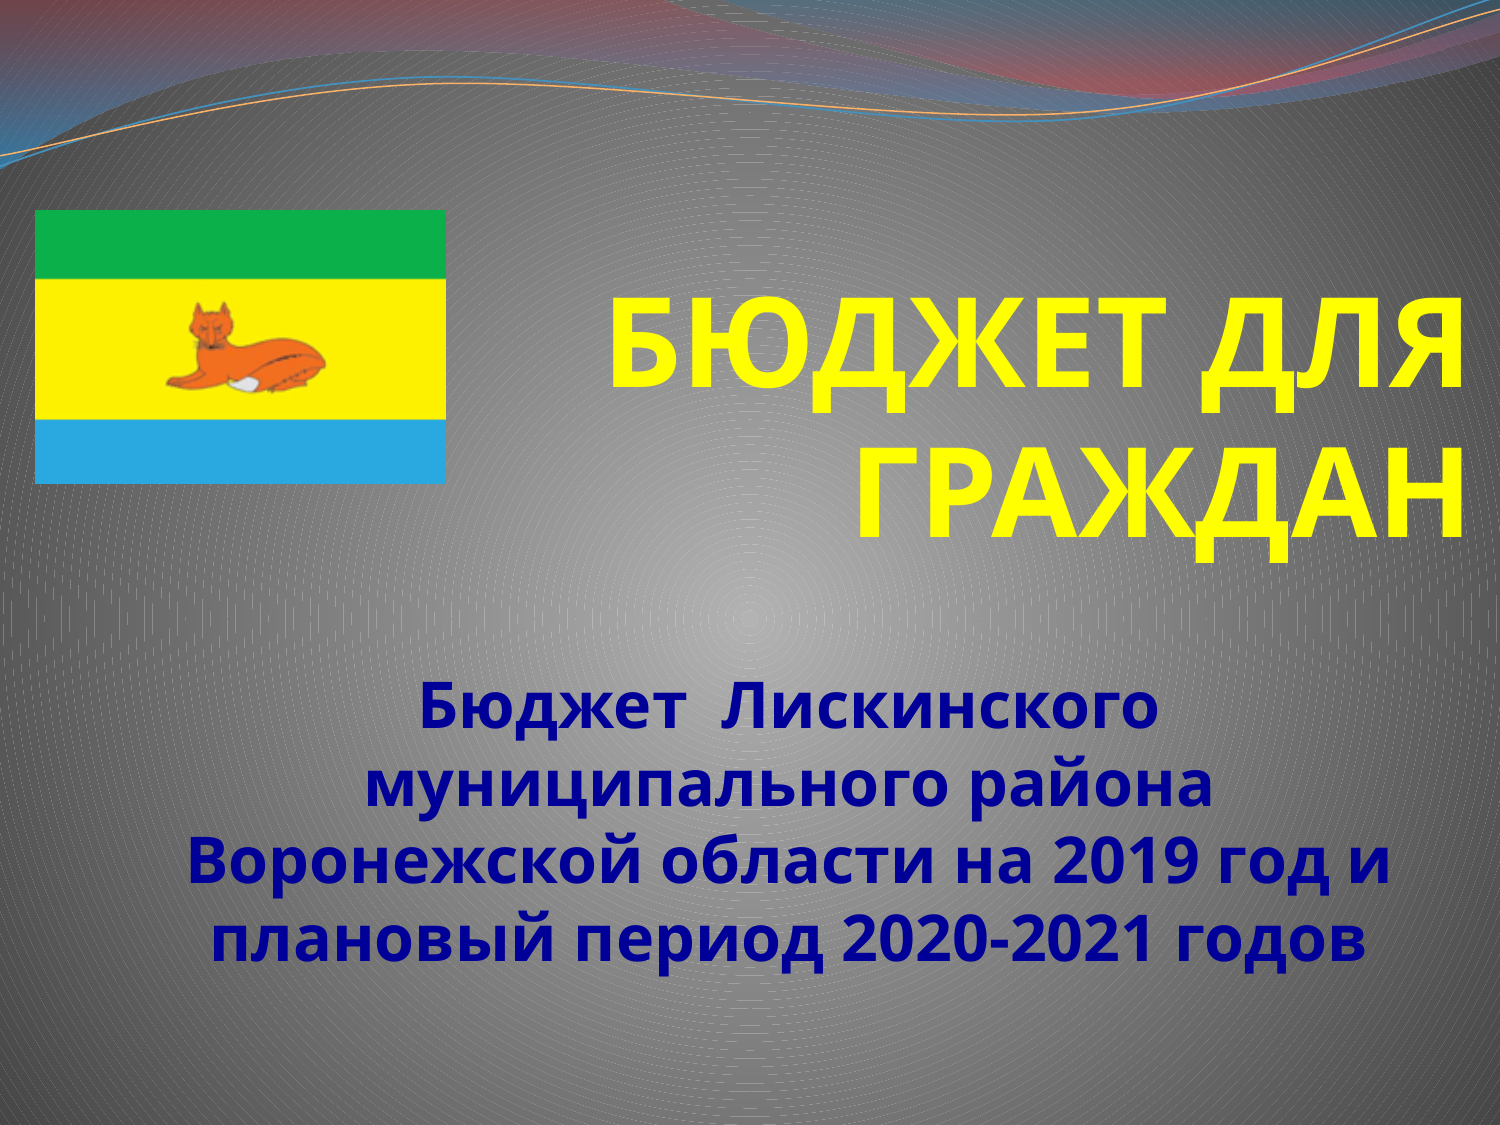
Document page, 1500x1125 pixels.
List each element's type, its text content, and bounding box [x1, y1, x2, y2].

title БЮДЖЕТ ДЛЯ ГРАЖДАН [0, 87, 1477, 563]
table_header [27, 211, 453, 494]
subtitle Бюджет Лискинского муниципального района Воронежской области на 2019 год и плановый период 2020-2021 годов [164, 656, 1425, 985]
picture [34, 210, 446, 484]
